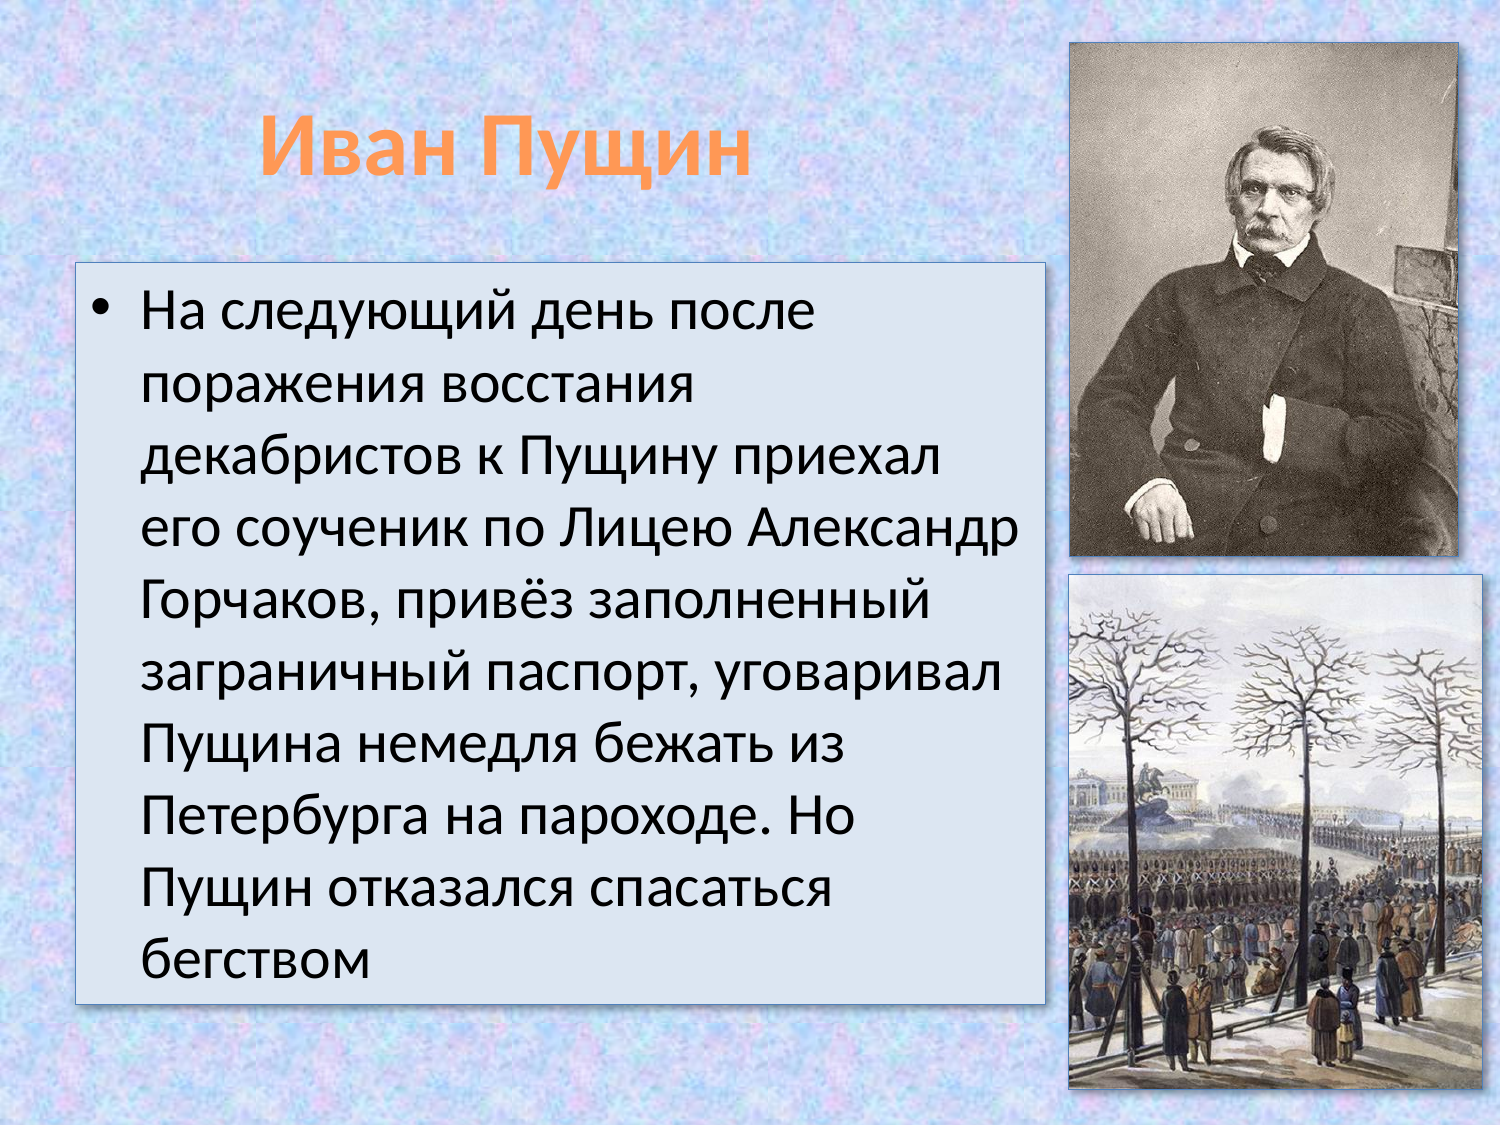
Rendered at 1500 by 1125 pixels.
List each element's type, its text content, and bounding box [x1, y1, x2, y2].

title Иван Пущин [75, 45, 939, 233]
picture [0, 0, 1500, 1125]
list На следующий день после поражения восстания декабристов к Пущину приехал его соученик по Лицею Александр Горчаков, привёз заполненный заграничный паспорт, уговаривал Пущина немедля бежать из Петербурга на пароходе. Но Пущин отказался спасаться бегством [75, 262, 1046, 1005]
